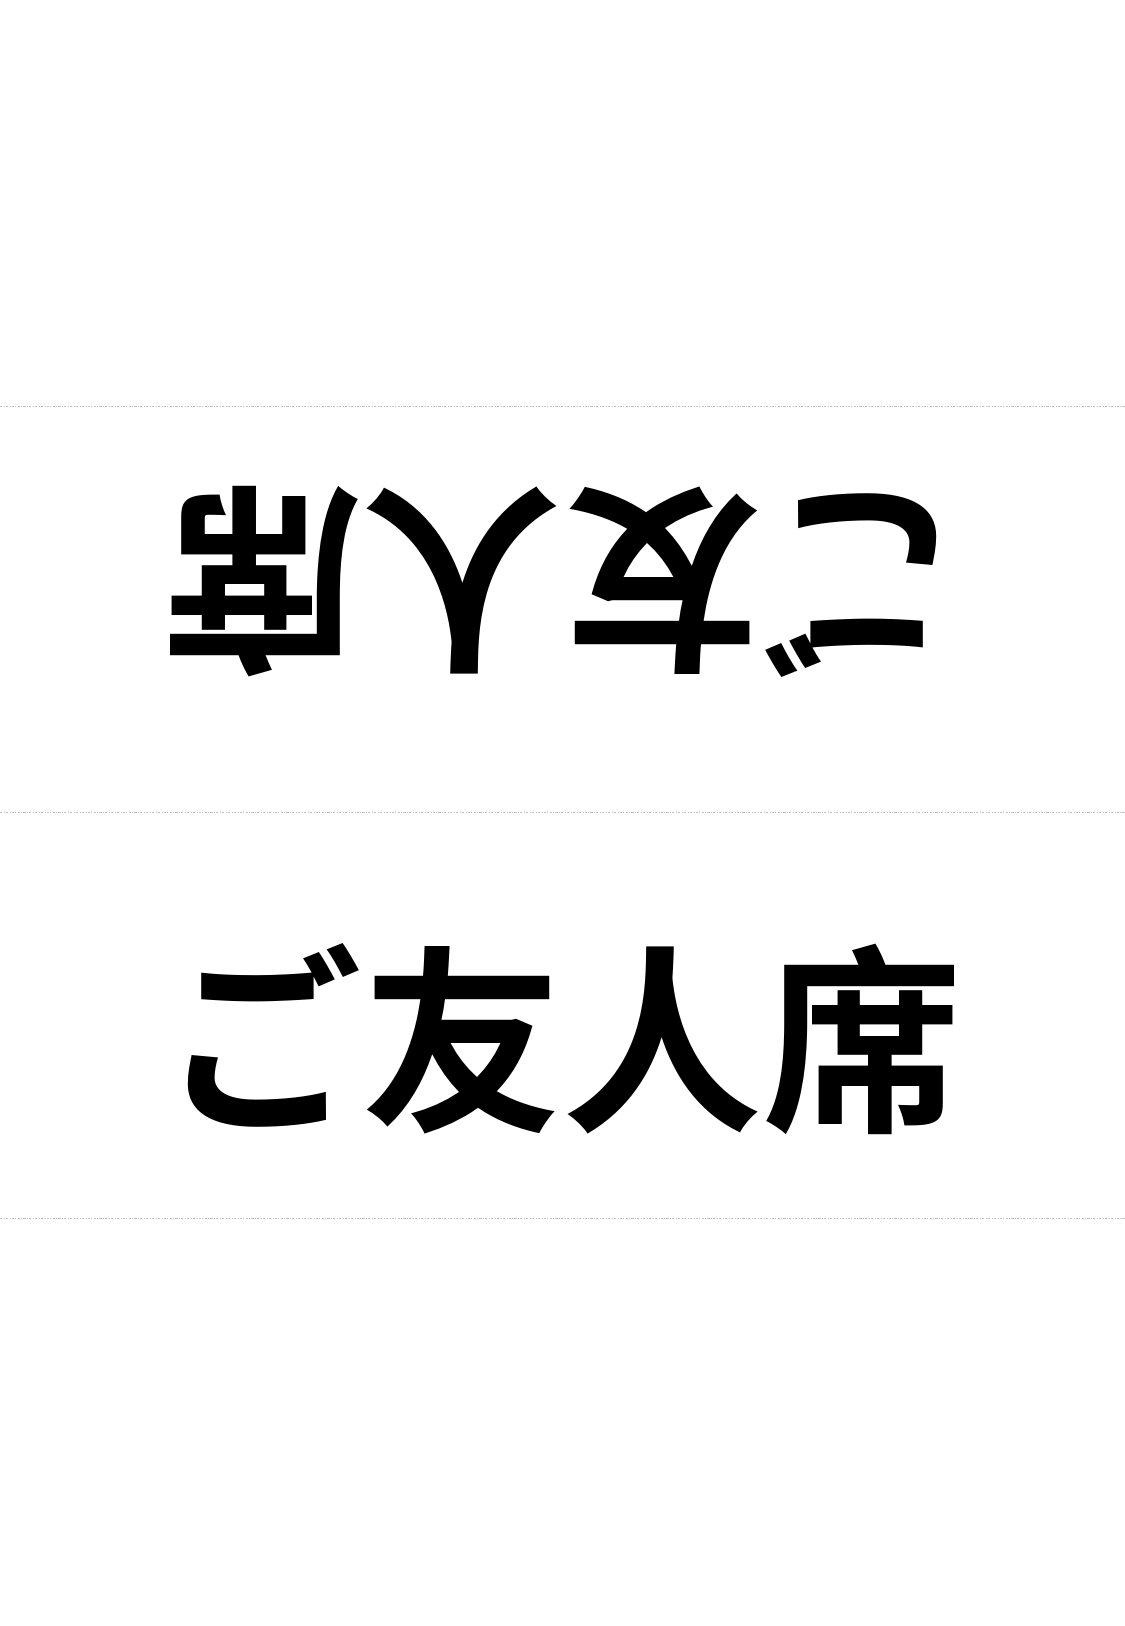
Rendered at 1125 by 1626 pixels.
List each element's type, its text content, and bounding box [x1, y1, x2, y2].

text_box ご友人席 [147, 909, 978, 1164]
text_box ご友人席 [147, 456, 978, 712]
